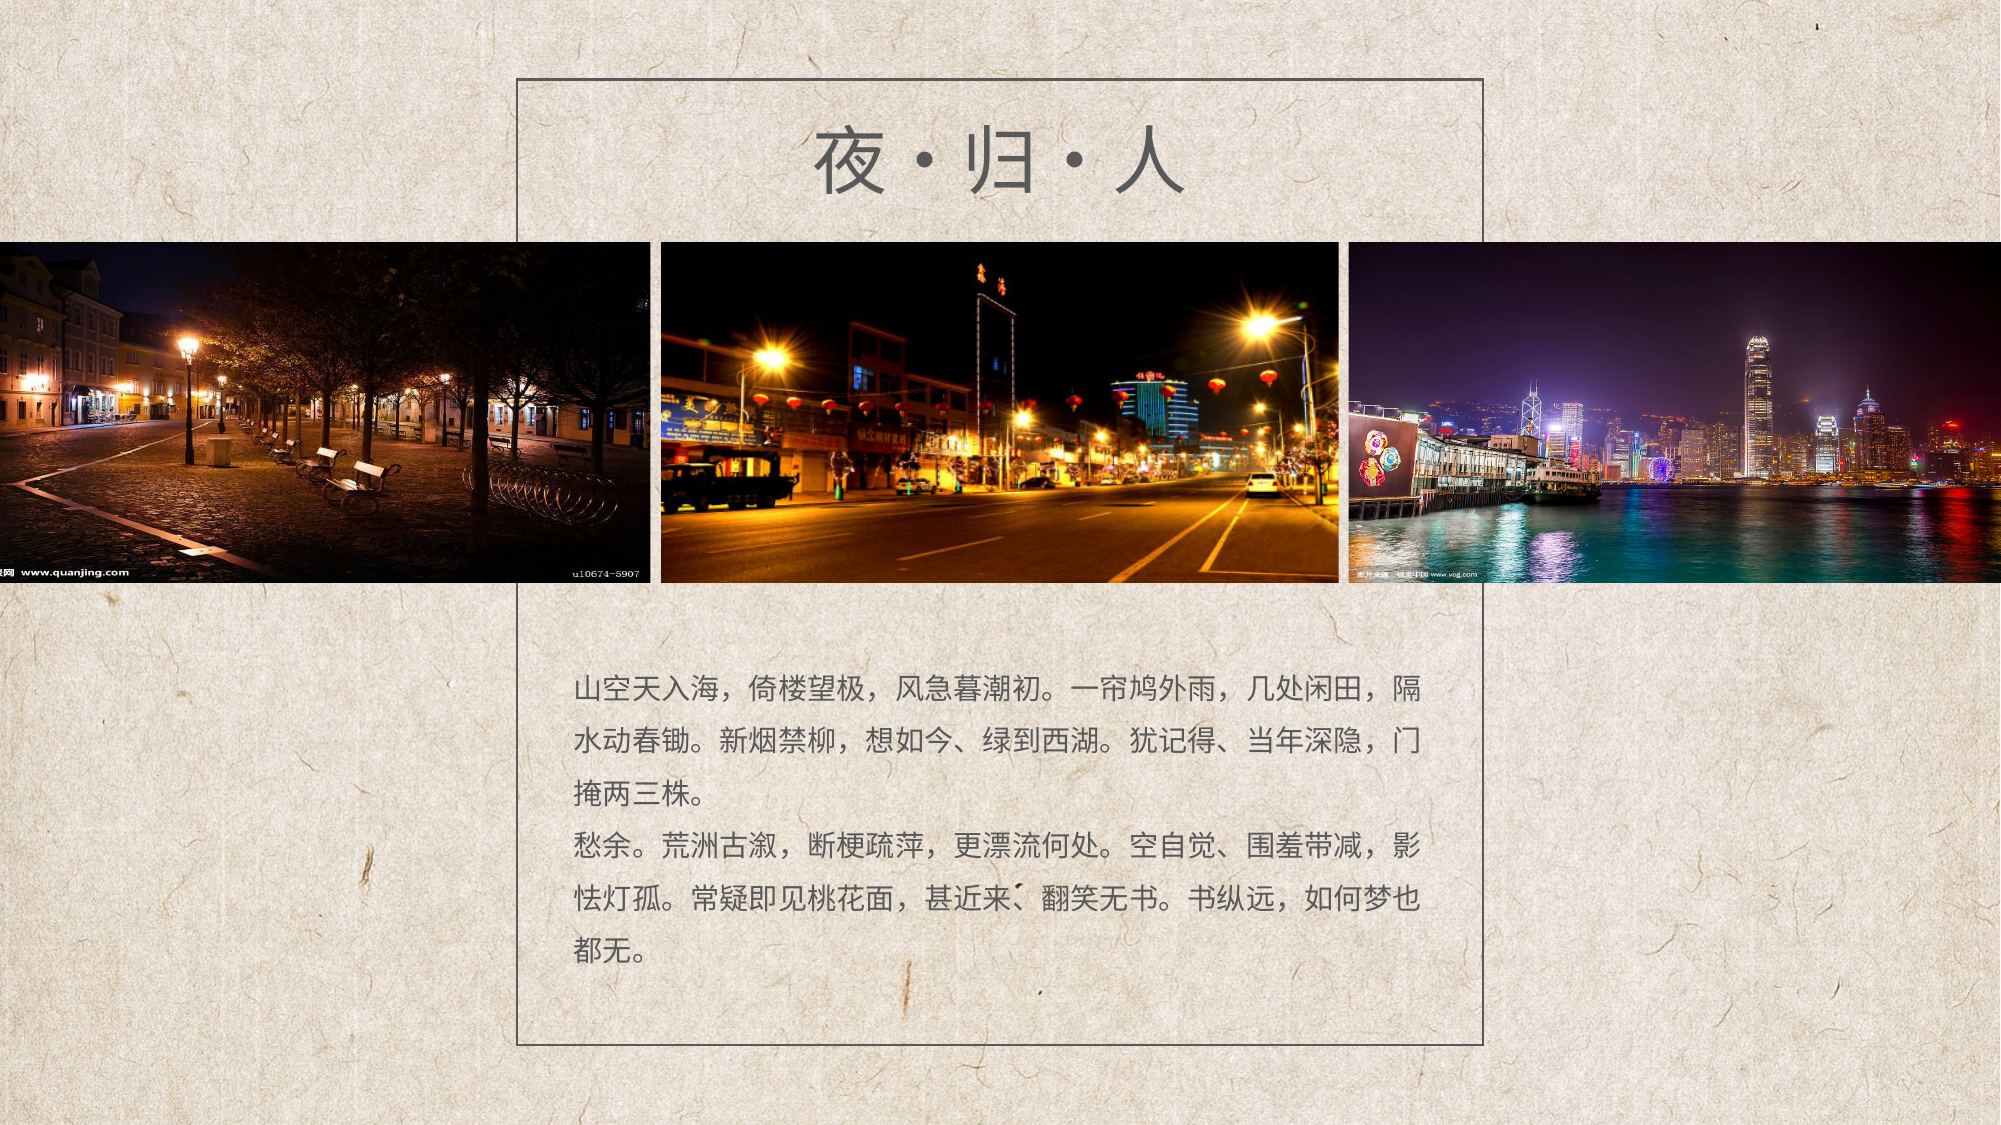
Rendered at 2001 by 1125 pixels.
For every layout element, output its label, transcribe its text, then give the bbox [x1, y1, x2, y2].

text_box 山空天入海，倚楼望极，风急暮潮初。一帘鸠外雨，几处闲田，隔水动春锄。新烟禁柳，想如今、绿到西湖。犹记得、当年深隐，门掩两三株。 愁余。荒洲古溆，断梗疏萍，更漂流何处。空自觉、围羞带减，影怯灯孤。常疑即见桃花面，甚近来、翻笑无书。书纵远，如何梦也都无。 [558, 645, 1442, 975]
text_box [1348, 241, 2000, 583]
text_box [0, 241, 651, 583]
picture [0, 0, 2001, 1125]
text_box 夜•归•人 [782, 106, 1218, 212]
text_box [516, 78, 1484, 1046]
text_box [660, 241, 1340, 583]
